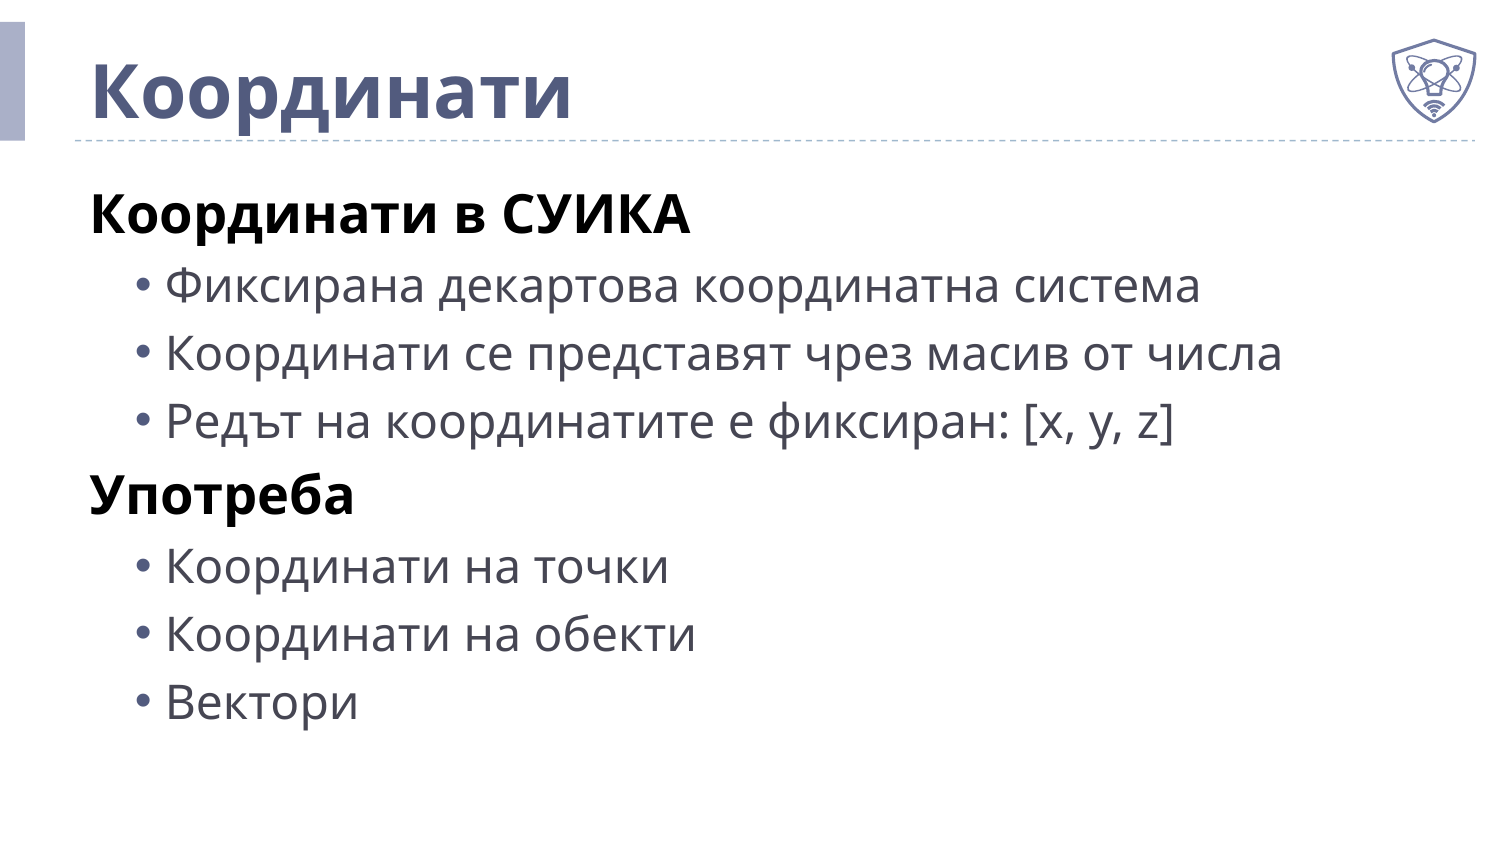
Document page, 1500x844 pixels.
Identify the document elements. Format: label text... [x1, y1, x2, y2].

list Координати в СУИКА Фиксирана декартова координатна система Координати се представят чрез масив от числа Редът на координатите е фиксиран: [x, y, z] Употреба Координати на точки Координати на обекти Вектори [75, 171, 1475, 835]
title Координати [75, 18, 1475, 141]
